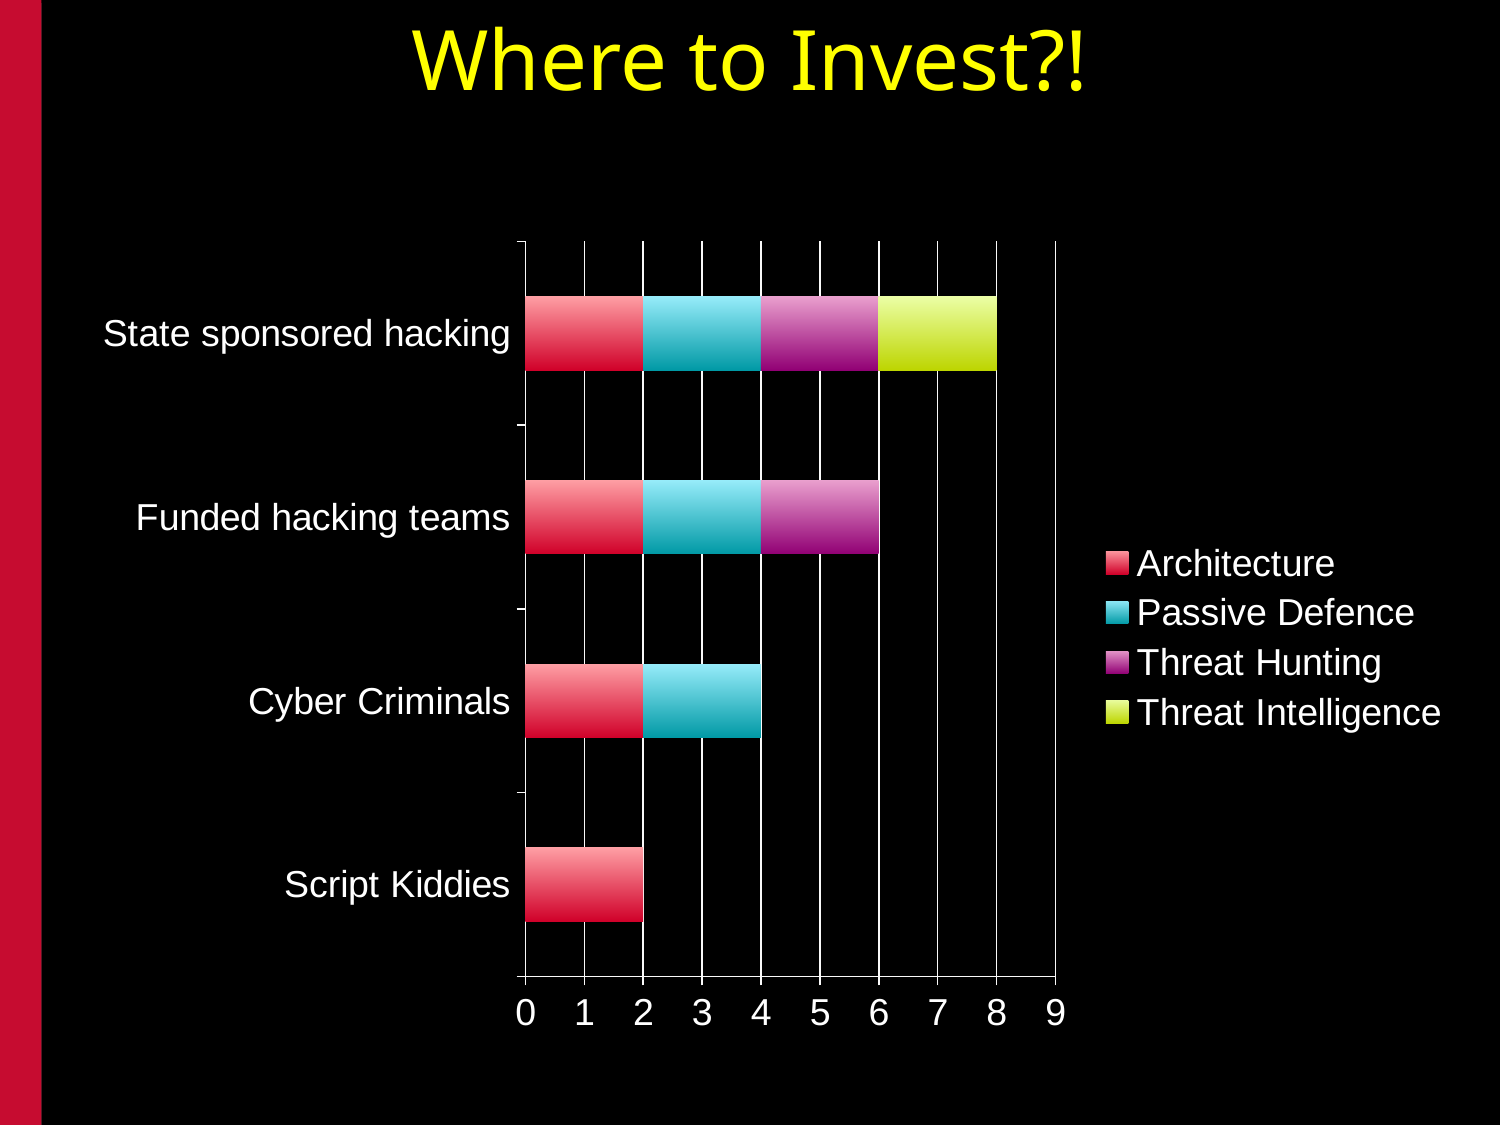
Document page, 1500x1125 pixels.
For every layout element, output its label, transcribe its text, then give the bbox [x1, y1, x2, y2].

chart [74, 224, 1467, 1051]
title Where to Invest?! [0, 0, 1500, 176]
